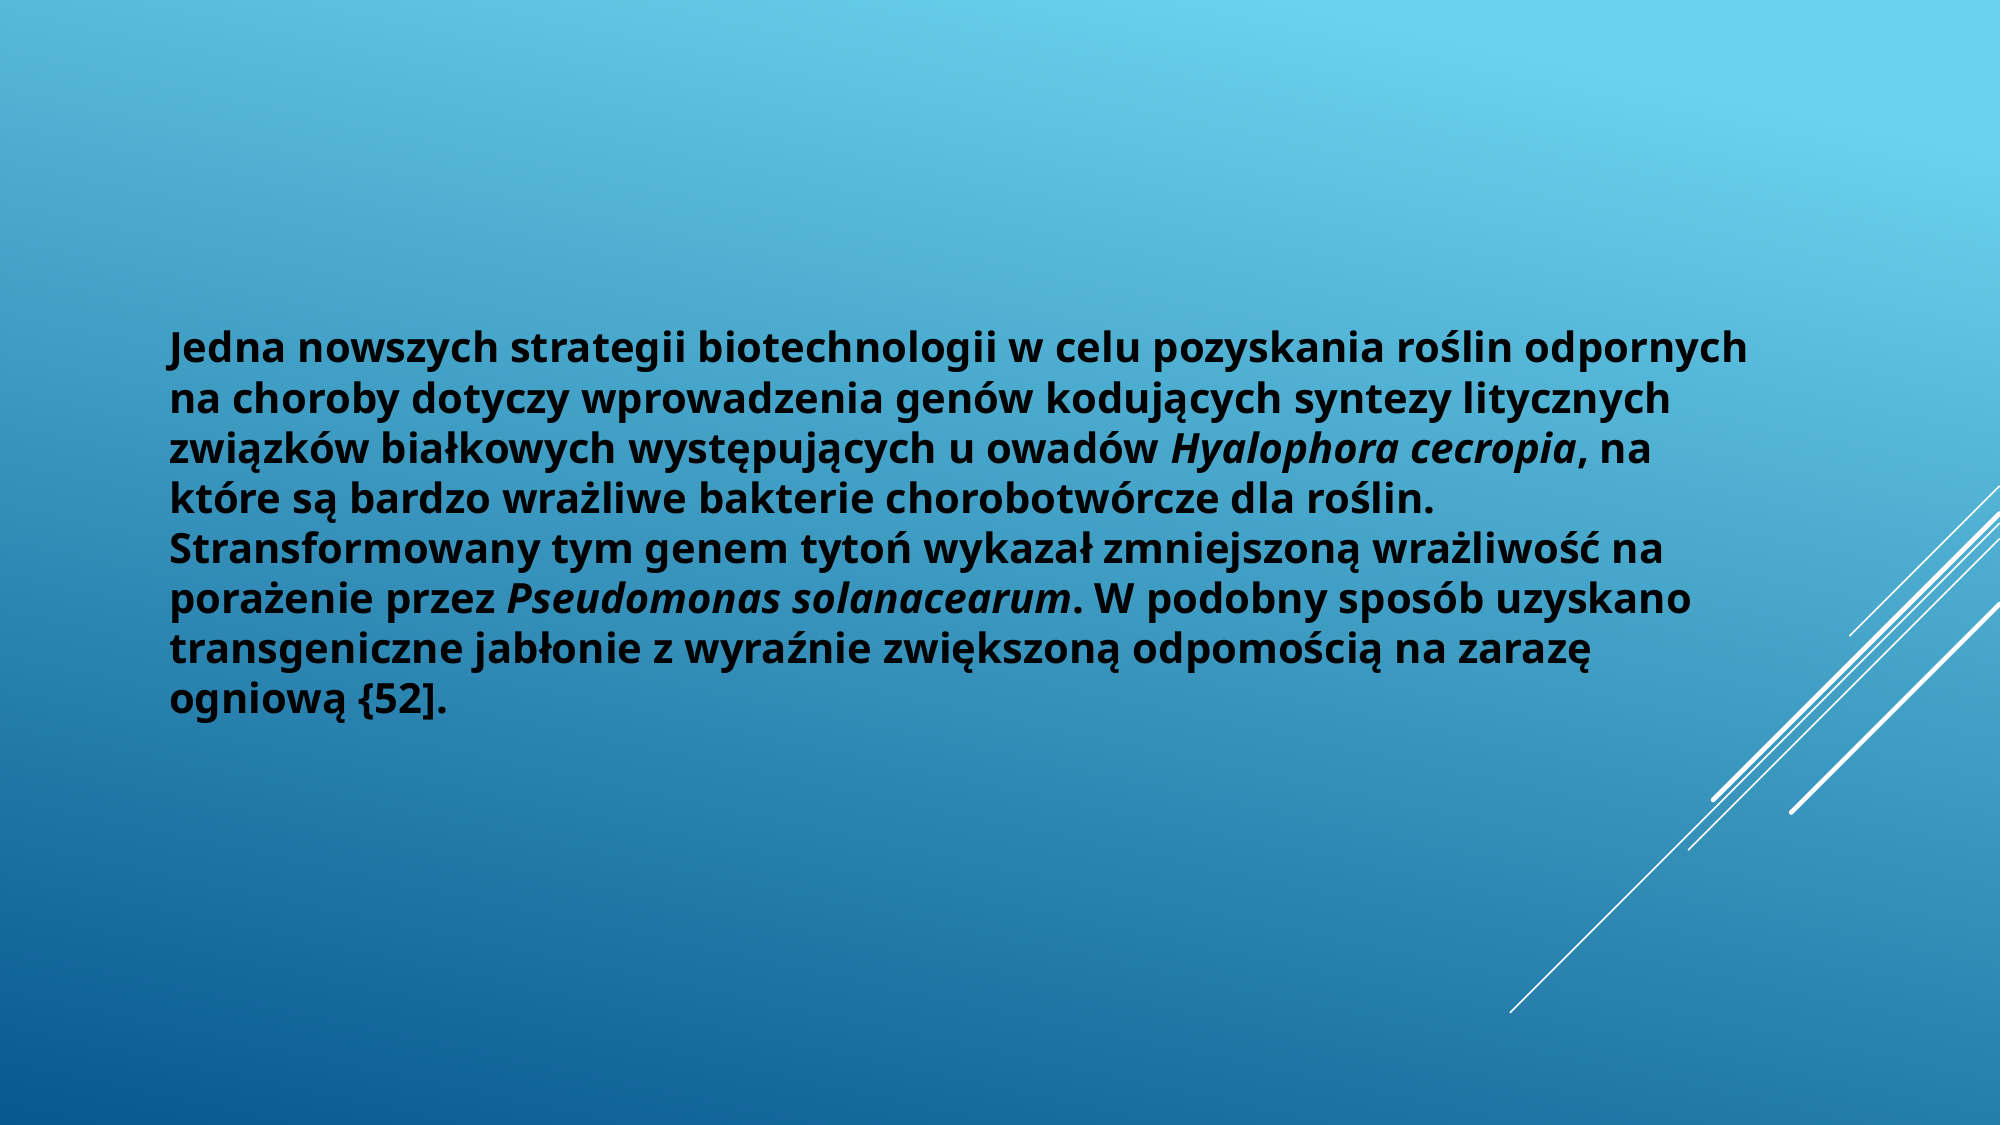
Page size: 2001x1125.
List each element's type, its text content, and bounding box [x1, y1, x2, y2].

text_box Jedna nowszych strategii biotechnologii w celu pozyskania roślin odpornych na choroby dotyczy wprowadzenia genów kodujących syntezy litycznych związków białkowych występujących u owadów Hyalophora cecropia, na które są bardzo wrażliwe bakterie chorobotwórcze dla roślin. Stransformowany tym genem tytoń wykazał zmniejszoną wrażliwość na porażenie przez Pseudomonas solanacearum. W podobny sposób uzyskano transgeniczne jabłonie z wyraźnie zwiększoną odpomością na zarazę ogniową {52]. [154, 313, 1778, 729]
